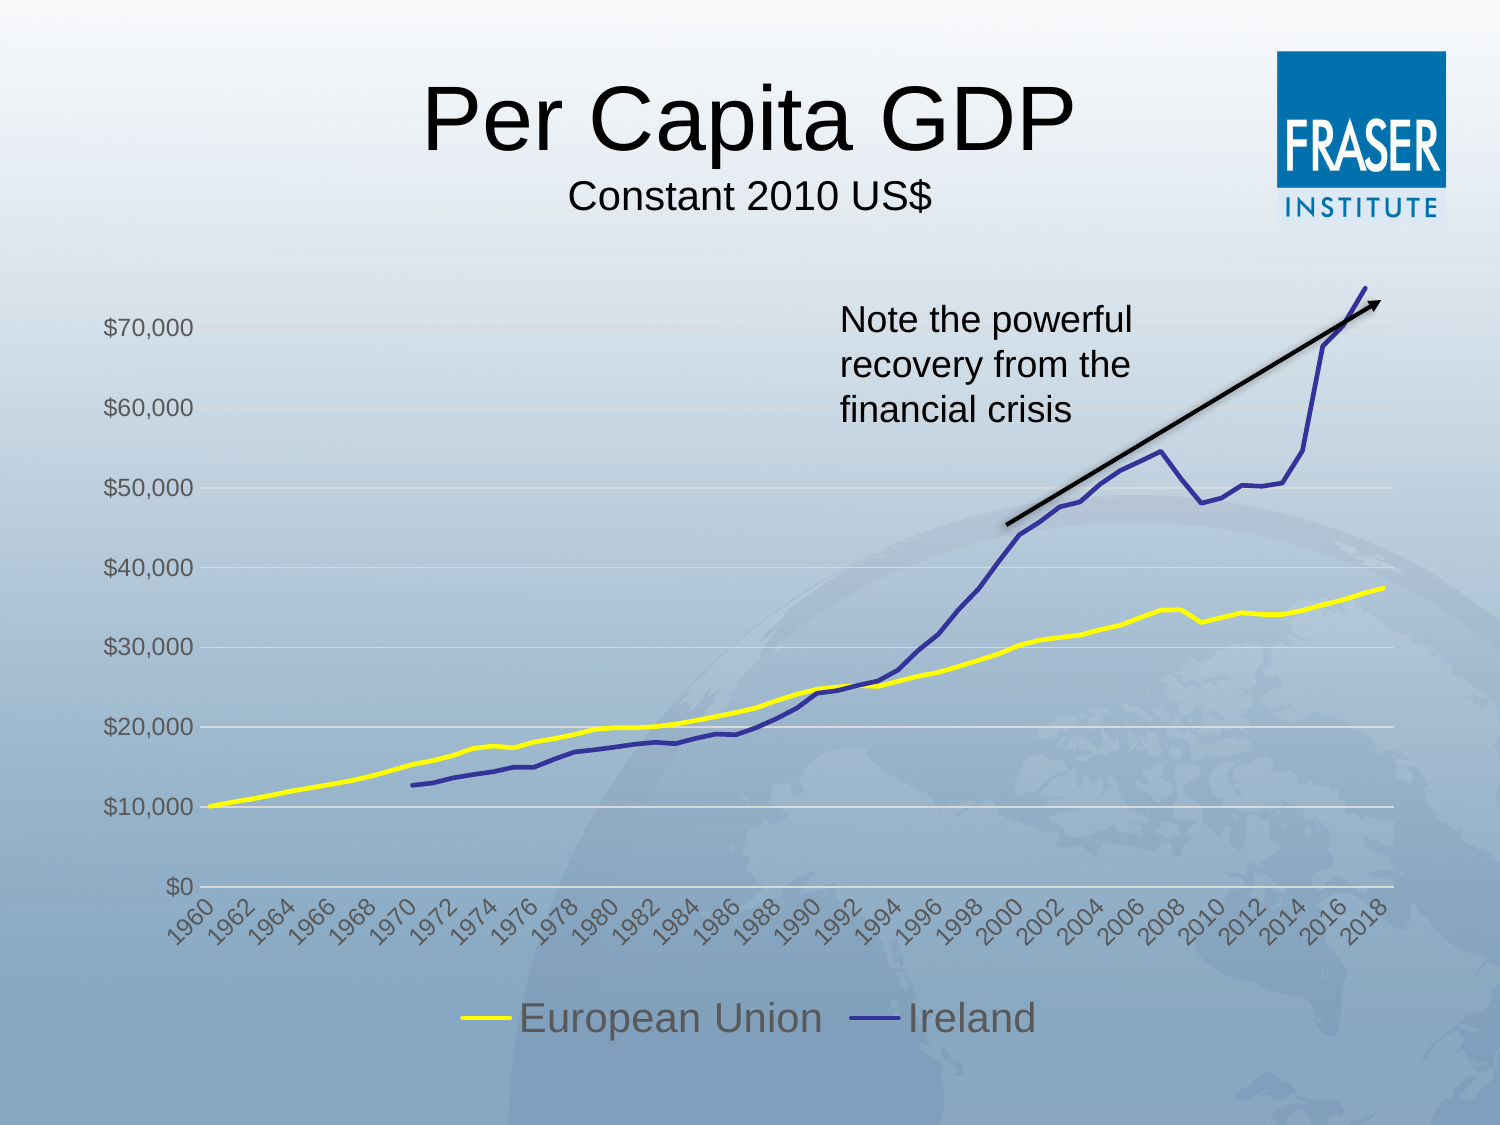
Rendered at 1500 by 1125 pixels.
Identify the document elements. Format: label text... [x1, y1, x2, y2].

title Per Capita GDP Constant 2010 US$ [75, 45, 1425, 233]
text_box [1005, 299, 1382, 526]
picture [0, 0, 1500, 1125]
chart [74, 262, 1426, 1051]
